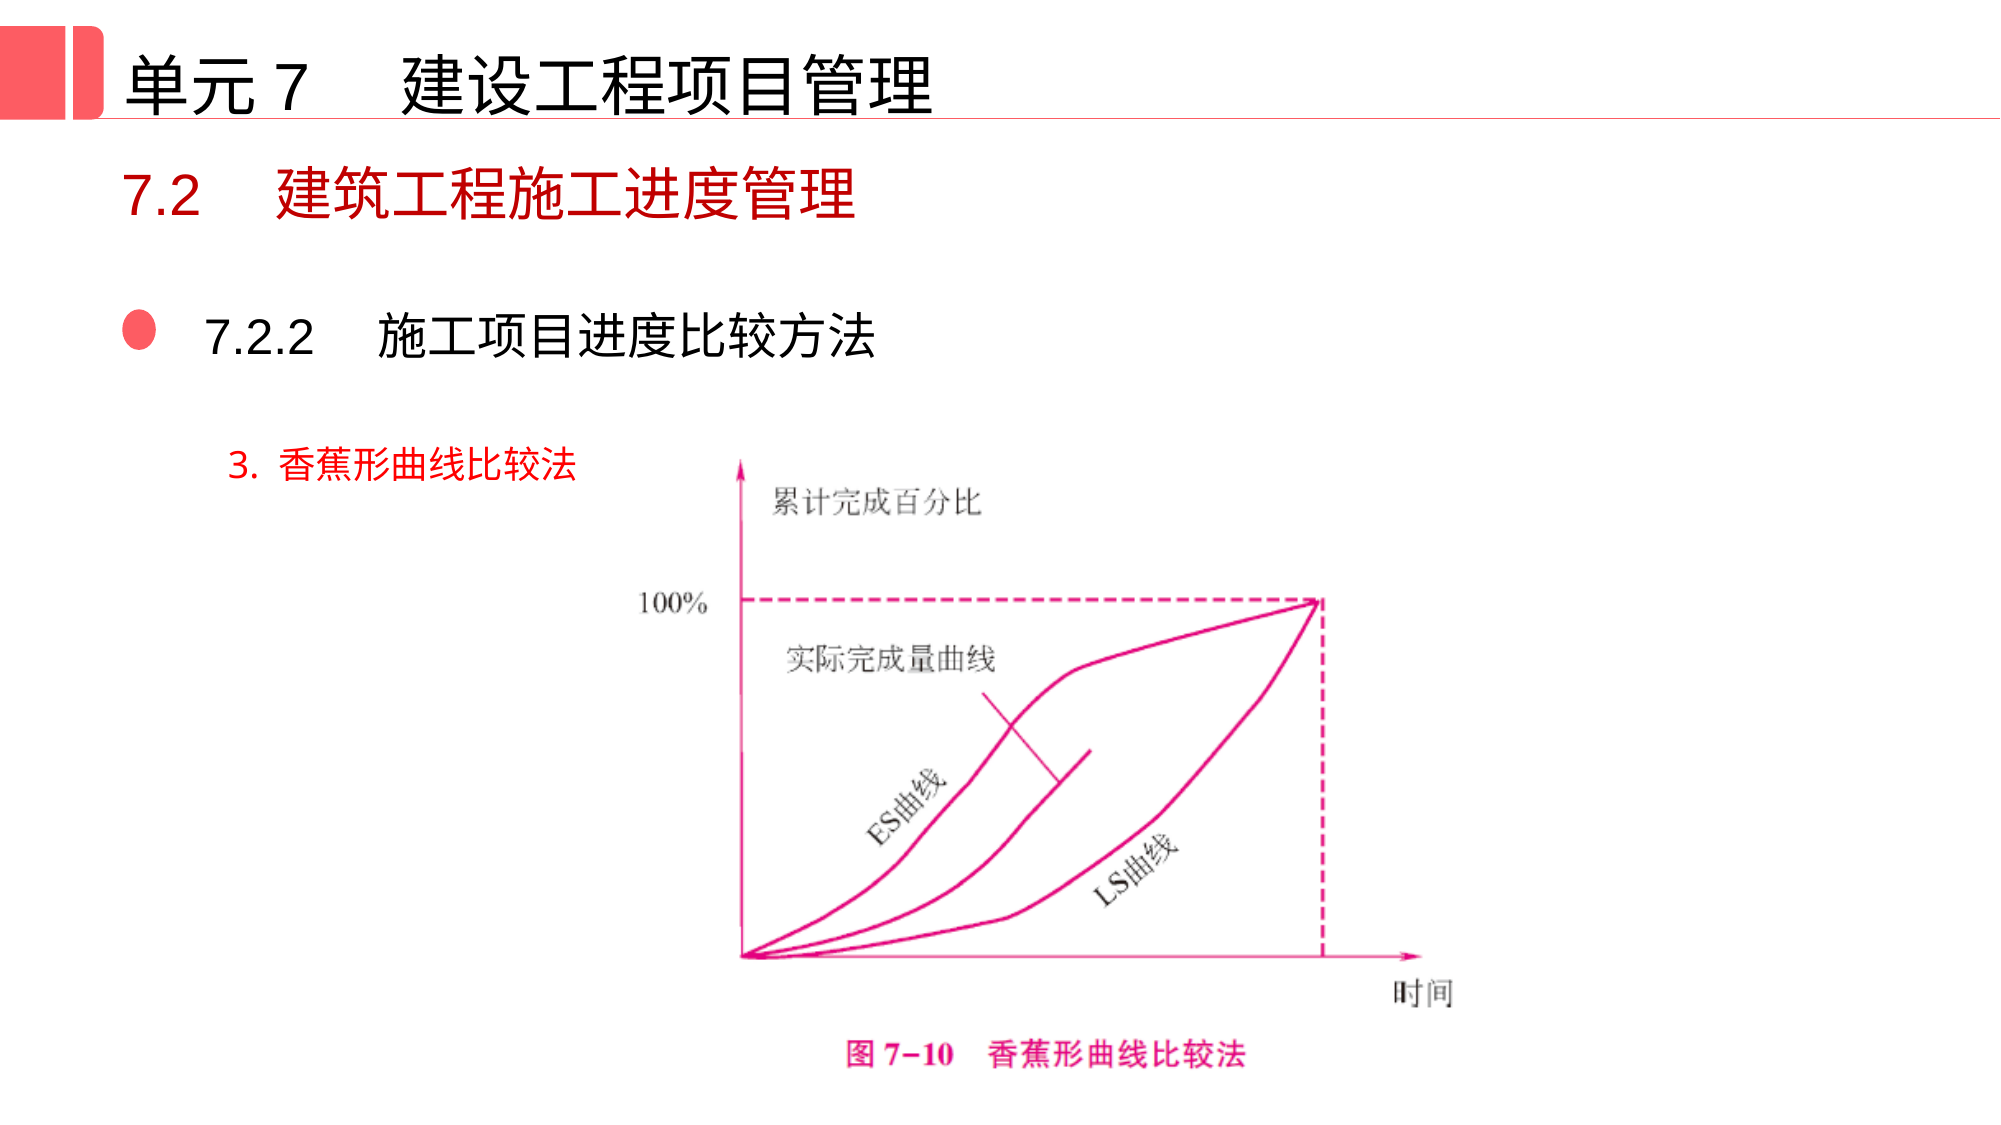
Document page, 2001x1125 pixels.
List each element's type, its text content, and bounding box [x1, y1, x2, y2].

text_box 3. 香蕉形曲线比较法 [154, 410, 1755, 629]
picture [618, 448, 1479, 1090]
text_box 7.2.2 施工项目进度比较方法 [189, 297, 1177, 372]
text_box [122, 309, 156, 350]
list 单元7 建设工程项目管理 [108, 12, 1891, 248]
text_box 7.2 建筑工程施工进度管理 [106, 149, 872, 235]
